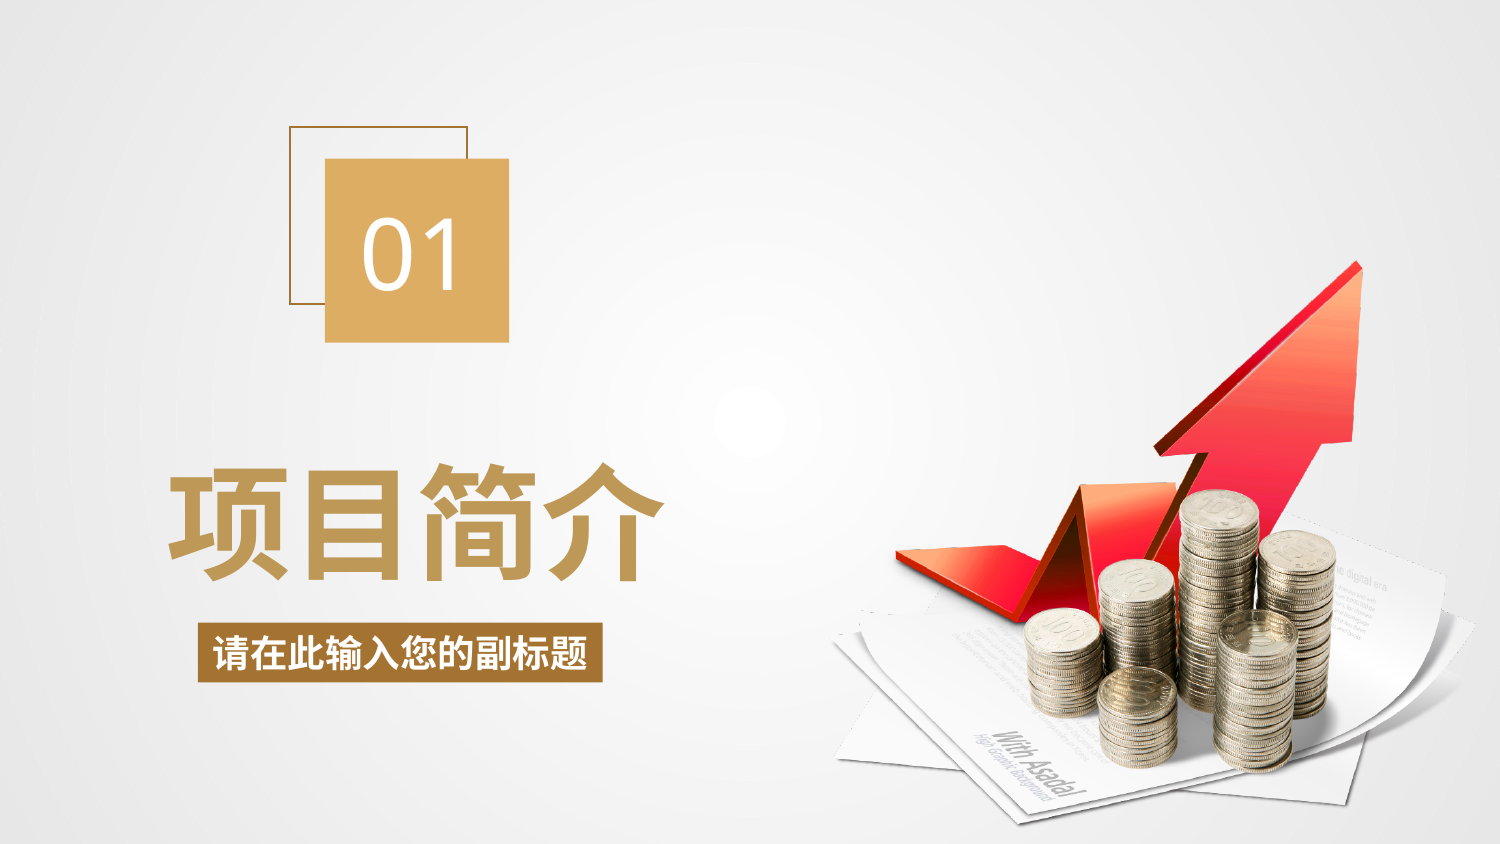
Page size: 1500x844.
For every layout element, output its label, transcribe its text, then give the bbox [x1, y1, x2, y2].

picture [355, 199, 1500, 844]
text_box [290, 127, 510, 343]
text_box 项目简介 [152, 438, 355, 604]
text_box 请在此输入您的副标题 [197, 622, 355, 683]
